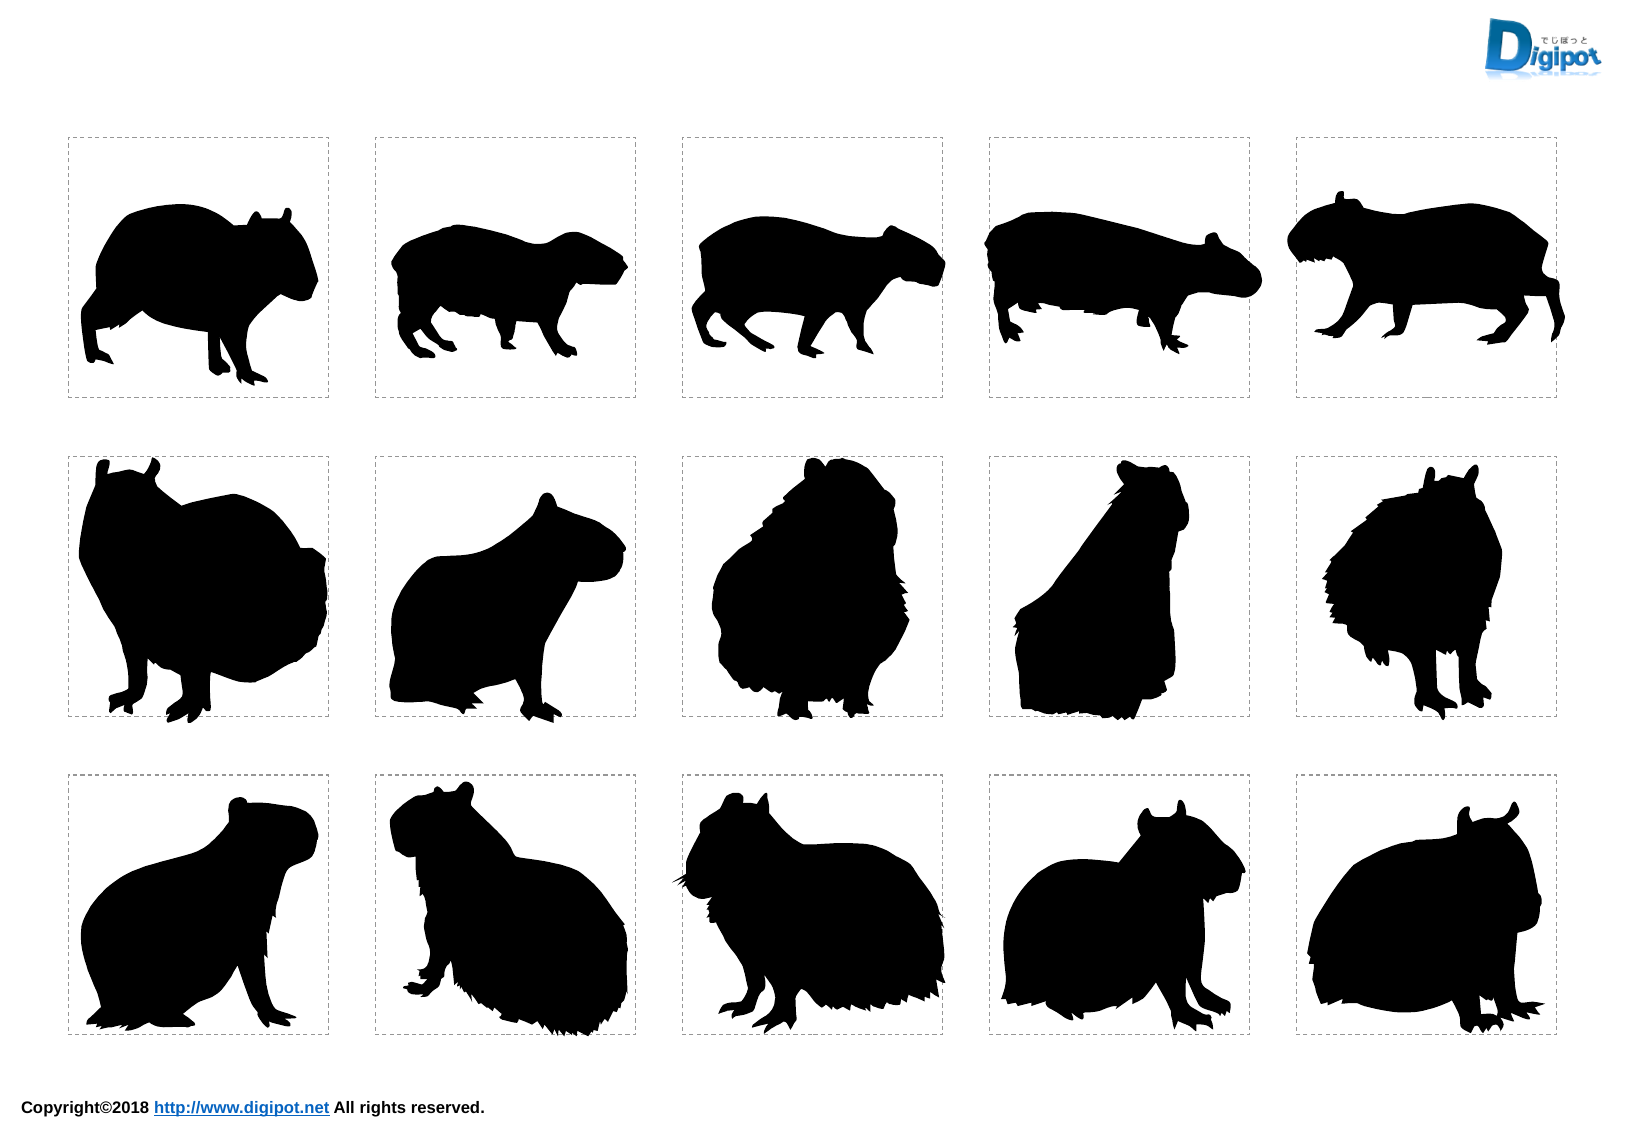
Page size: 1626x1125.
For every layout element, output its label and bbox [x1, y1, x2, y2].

text_box [391, 224, 628, 359]
text_box [1000, 799, 1246, 1032]
text_box [80, 797, 319, 1031]
text_box [984, 211, 1263, 355]
text_box [78, 457, 328, 723]
text_box [1012, 460, 1190, 721]
text_box [1287, 191, 1565, 345]
text_box [671, 792, 946, 1034]
text_box [389, 492, 626, 723]
text_box [389, 781, 628, 1037]
picture [1485, 18, 1602, 82]
text_box [1321, 464, 1503, 721]
text_box [80, 204, 319, 386]
text_box [1307, 801, 1546, 1034]
text_box [691, 216, 946, 359]
text_box [711, 457, 910, 721]
